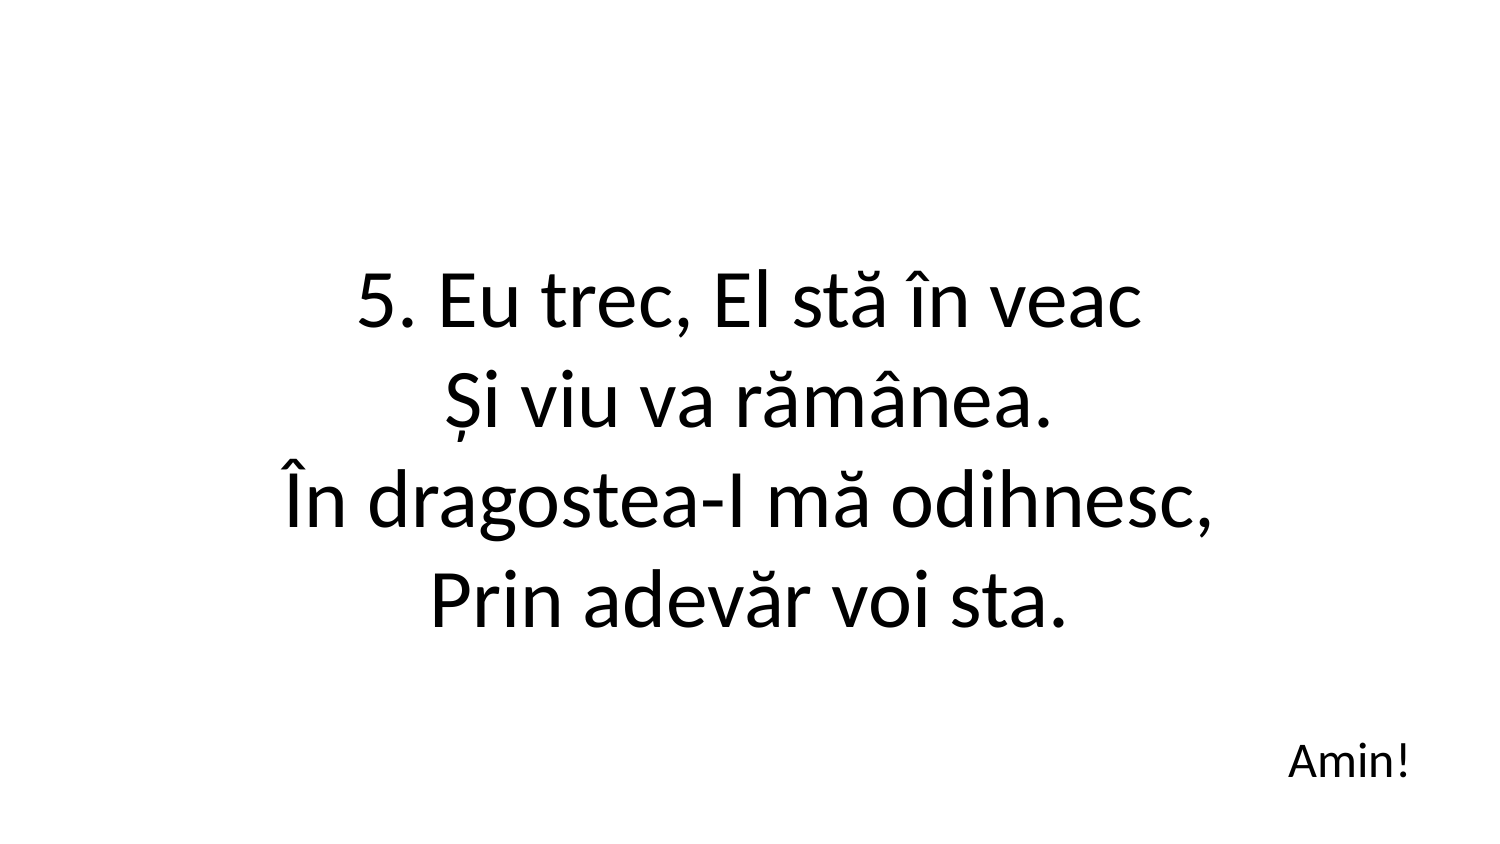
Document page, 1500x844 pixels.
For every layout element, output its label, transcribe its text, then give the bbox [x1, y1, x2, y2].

text_box 5. Eu trec, El stă în veac Și viu va rămânea. În dragostea-I mă odihnesc, Prin adevăr voi sta. [269, 192, 1231, 652]
text_box Amin! [1273, 674, 1427, 795]
